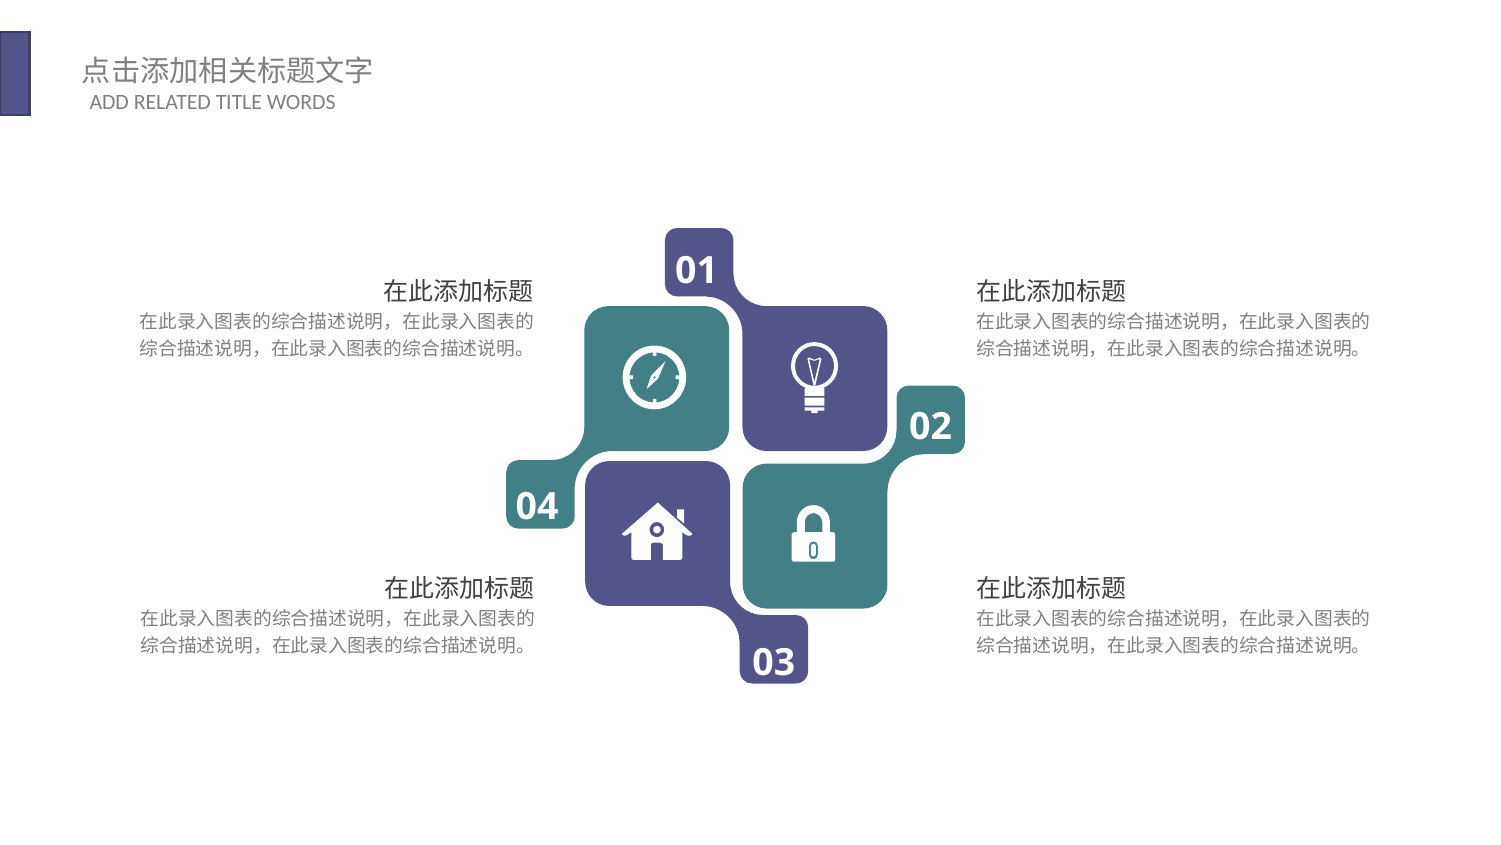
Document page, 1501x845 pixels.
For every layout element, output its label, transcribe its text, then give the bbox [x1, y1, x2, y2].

text_box 在此添加标题 在此录入图表的综合描述说明，在此录入图表的综合描述说明，在此录入图表的综合描述说明。 [117, 552, 546, 663]
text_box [742, 385, 979, 609]
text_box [585, 460, 823, 691]
text_box 在此添加标题 在此录入图表的综合描述说明，在此录入图表的综合描述说明，在此录入图表的综合描述说明。 [965, 254, 1394, 365]
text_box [489, 306, 730, 535]
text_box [648, 227, 888, 452]
text_box 在此添加标题 在此录入图表的综合描述说明，在此录入图表的综合描述说明，在此录入图表的综合描述说明。 [116, 254, 545, 365]
text_box 在此添加标题 在此录入图表的综合描述说明，在此录入图表的综合描述说明，在此录入图表的综合描述说明。 [965, 552, 1394, 663]
